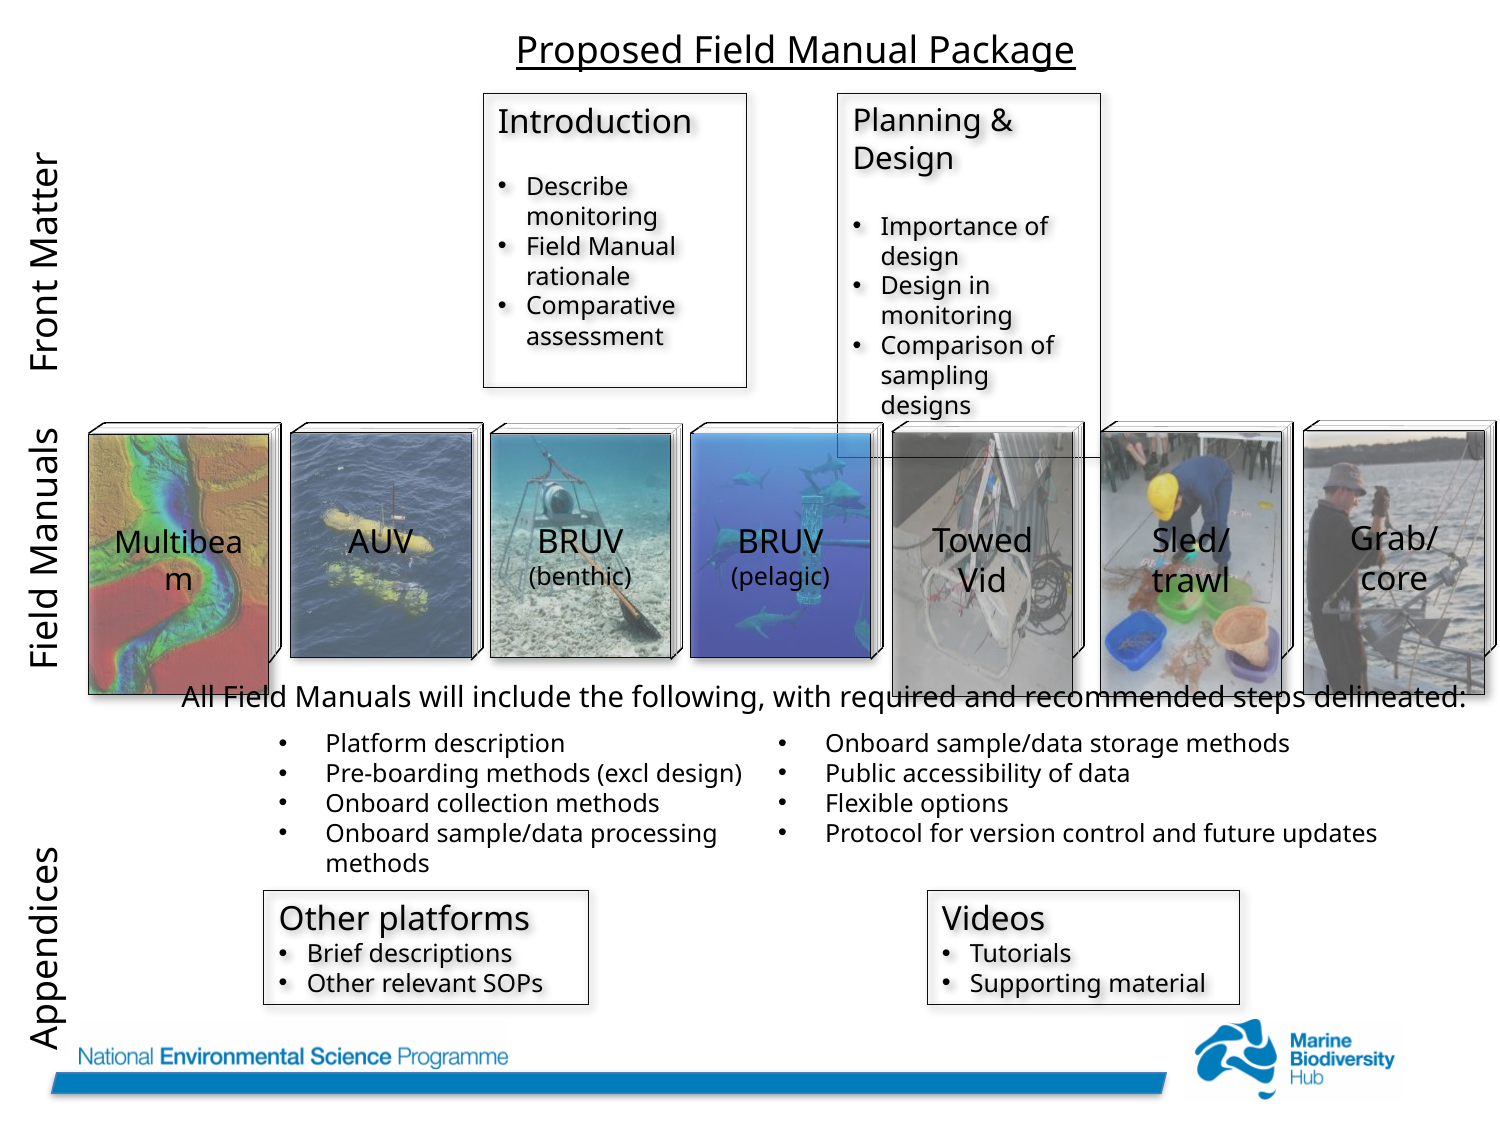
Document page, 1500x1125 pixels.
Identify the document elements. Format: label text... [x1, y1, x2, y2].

text_box Proposed Field Manual Package [500, 19, 1091, 79]
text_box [88, 422, 282, 664]
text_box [689, 422, 884, 661]
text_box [1303, 420, 1497, 658]
text_box All Field Manuals will include the following, with required and recommended steps delineated: [166, 671, 1483, 721]
text_box Front Matter [12, 137, 72, 389]
text_box Introduction Describe monitoring Field Manual rationale Comparative assessment [483, 93, 747, 388]
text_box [290, 423, 484, 661]
text_box Onboard sample/data storage methods Public accessibility of data Flexible options Protocol for version control and future updates [763, 720, 1394, 855]
text_box Videos Tutorials Supporting material [927, 890, 1240, 1005]
picture [79, 1020, 508, 1069]
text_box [1100, 421, 1294, 660]
text_box Platform description Pre-boarding methods (excl design) Onboard collection methods Onboard sample/data processing methods [263, 720, 825, 885]
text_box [891, 421, 1085, 660]
text_box Appendices [12, 831, 72, 1066]
picture [1184, 1019, 1402, 1102]
text_box Planning & Design Importance of design Design in monitoring Comparison of sampling designs [837, 93, 1101, 458]
text_box Field Manuals [12, 412, 72, 686]
text_box Other platforms Brief descriptions Other relevant SOPs [263, 890, 589, 1005]
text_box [489, 423, 683, 661]
